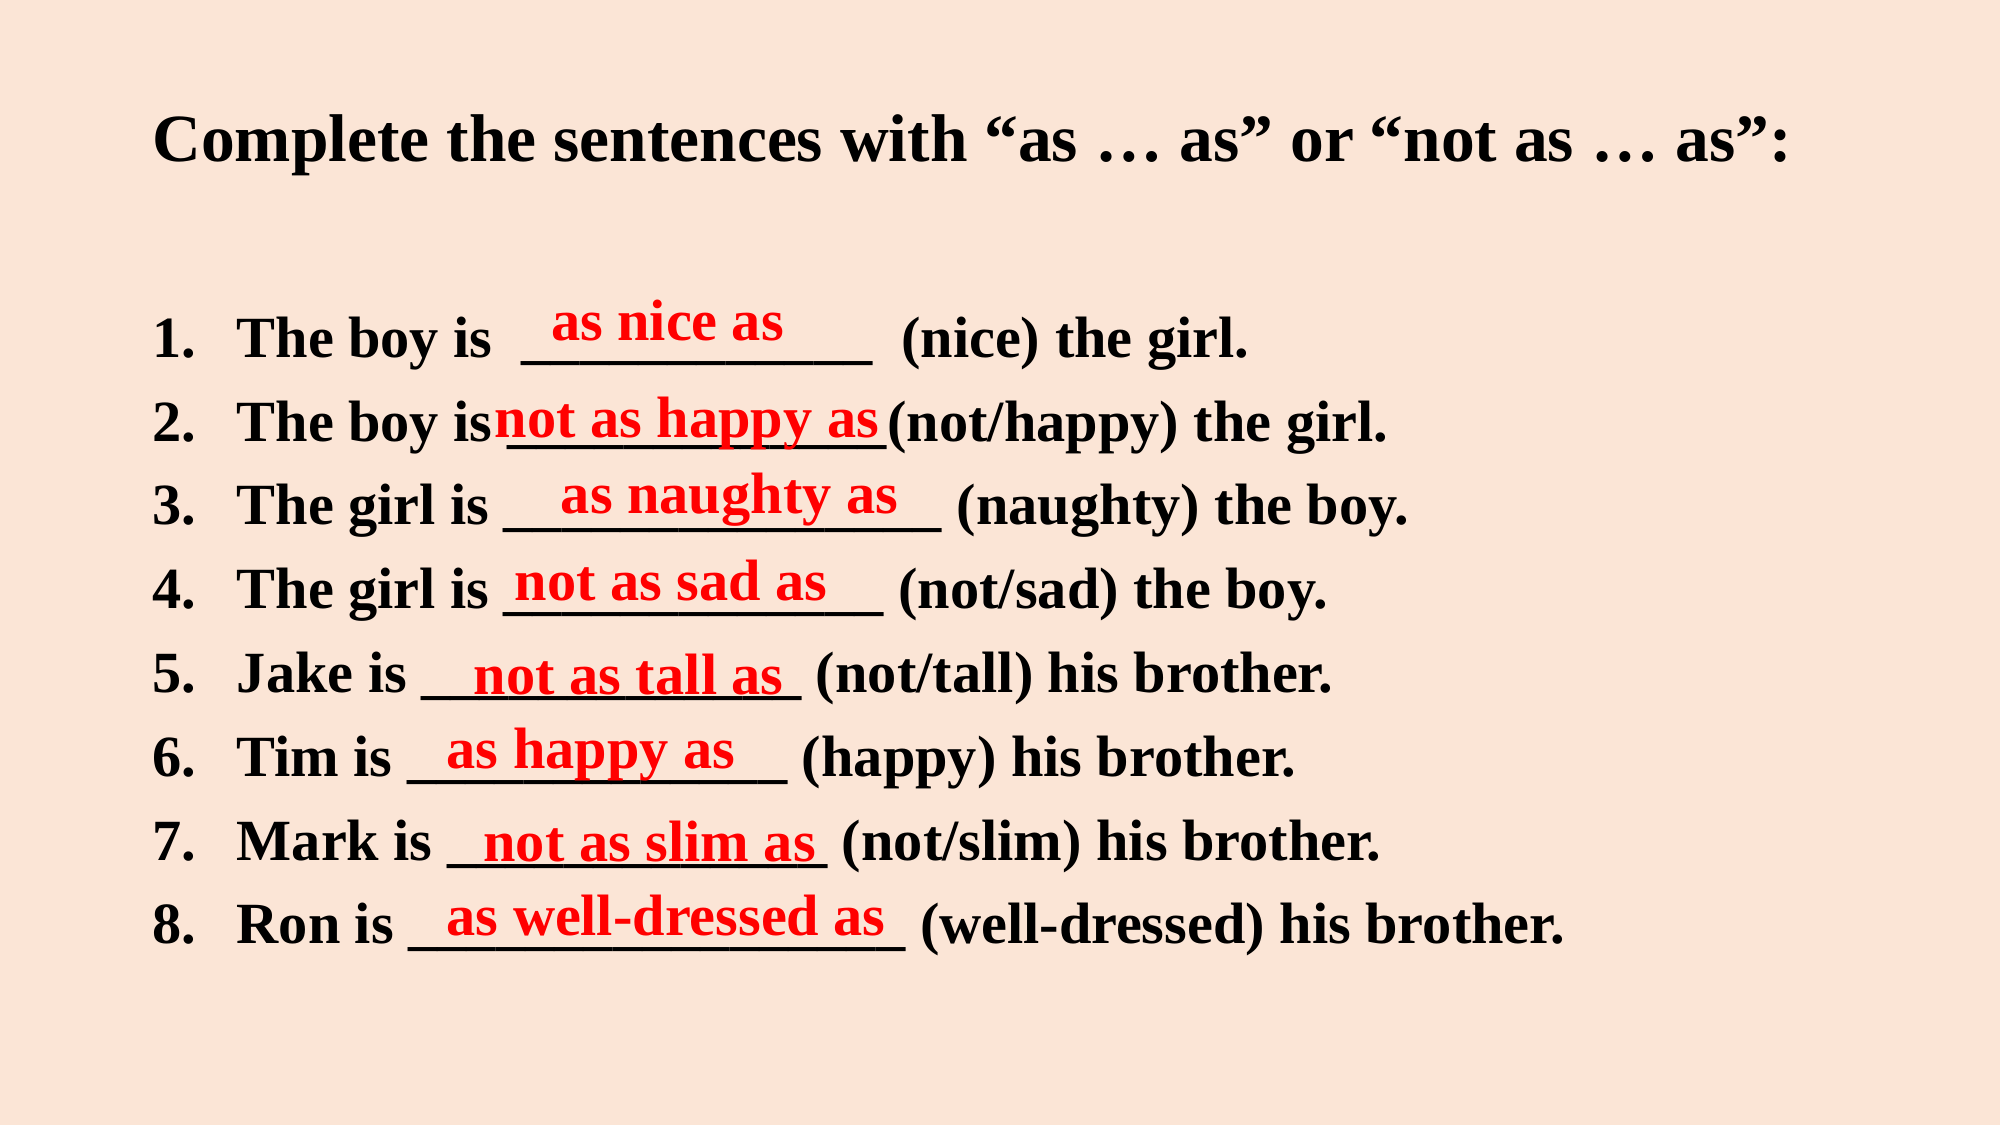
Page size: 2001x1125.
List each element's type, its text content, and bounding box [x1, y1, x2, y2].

text_box as well-dressed as [431, 869, 1432, 955]
text_box not as tall as [459, 628, 1460, 714]
title Complete the sentences with “as … as” or “not as … as”: [137, 59, 1823, 299]
text_box as happy as [431, 702, 1432, 788]
list The boy is ____________ (nice) the girl. The boy is _____________(not/happy) the girl. The girl is _______________ (naughty) the boy. The girl is _____________ (not/sad) the boy. Jake is _____________ (not/tall) his brother. Tim is _____________ (happy) his brother. Mark is _____________ (not/slim) his brother. Ron is _________________ (well-dressed) his brother. [137, 299, 1863, 1014]
text_box not as sad as [500, 534, 1500, 619]
text_box not as slim as [468, 795, 1469, 881]
text_box as naughty as [536, 447, 1537, 533]
text_box not as happy as [480, 371, 1481, 457]
text_box as nice as [536, 275, 1537, 360]
